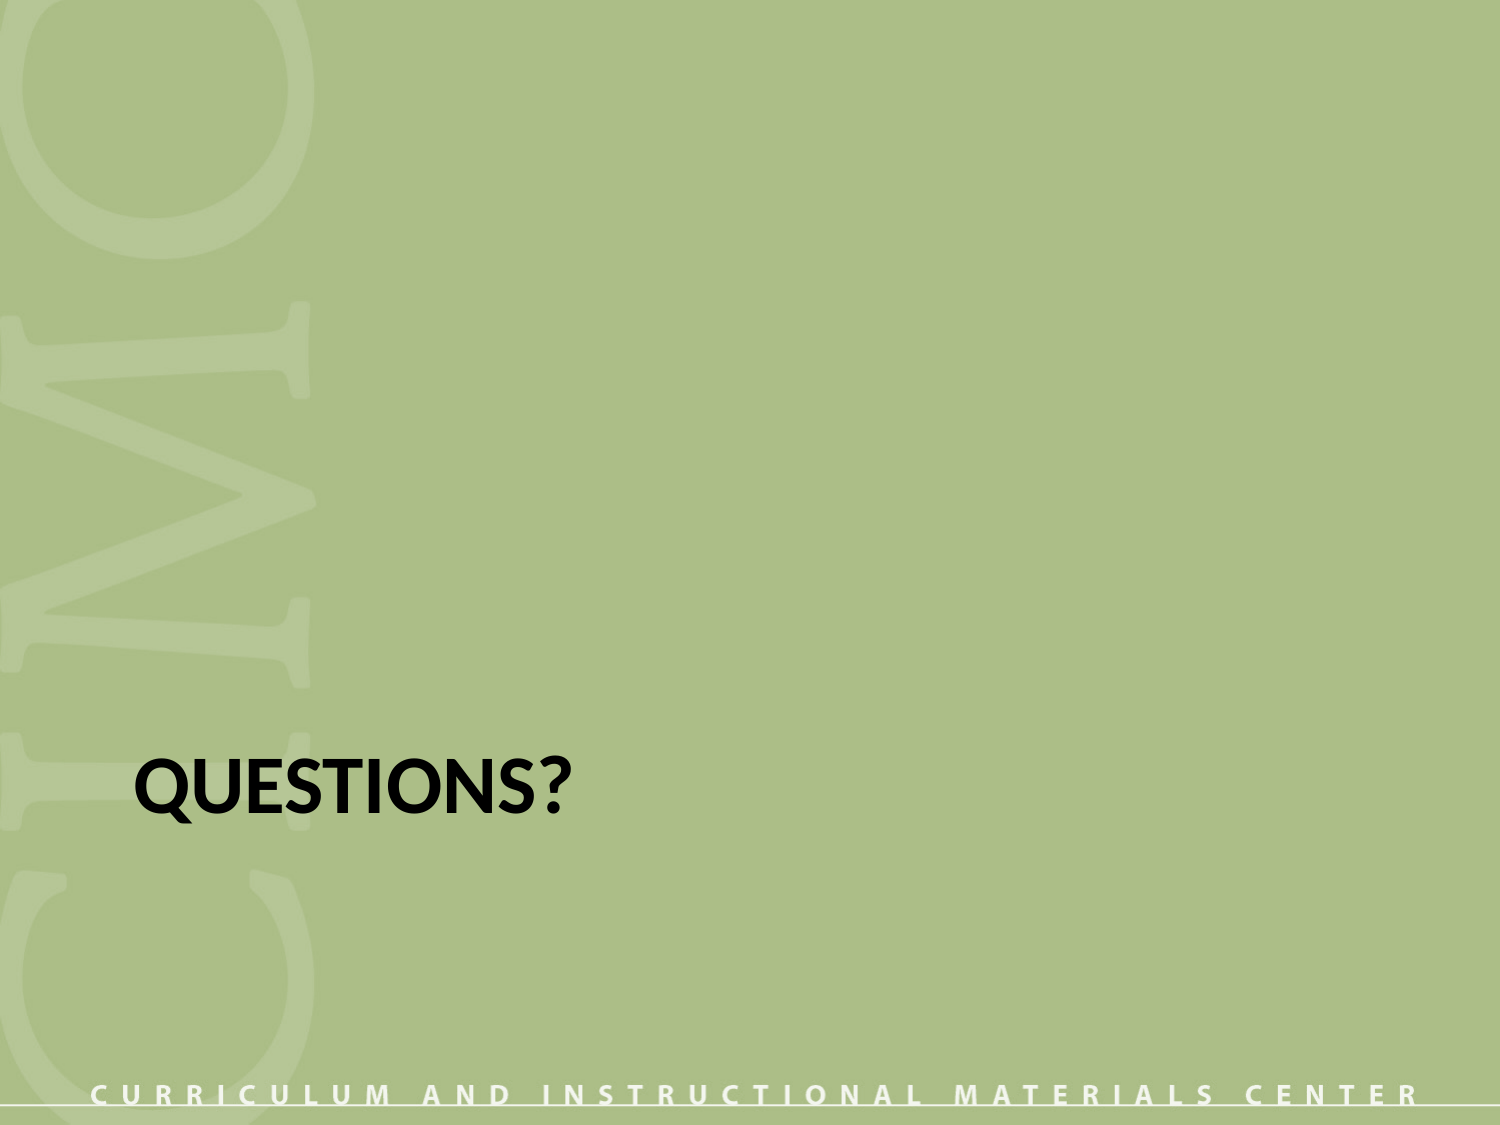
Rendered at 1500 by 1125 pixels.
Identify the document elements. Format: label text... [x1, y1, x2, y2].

title Questions? [118, 722, 1394, 947]
